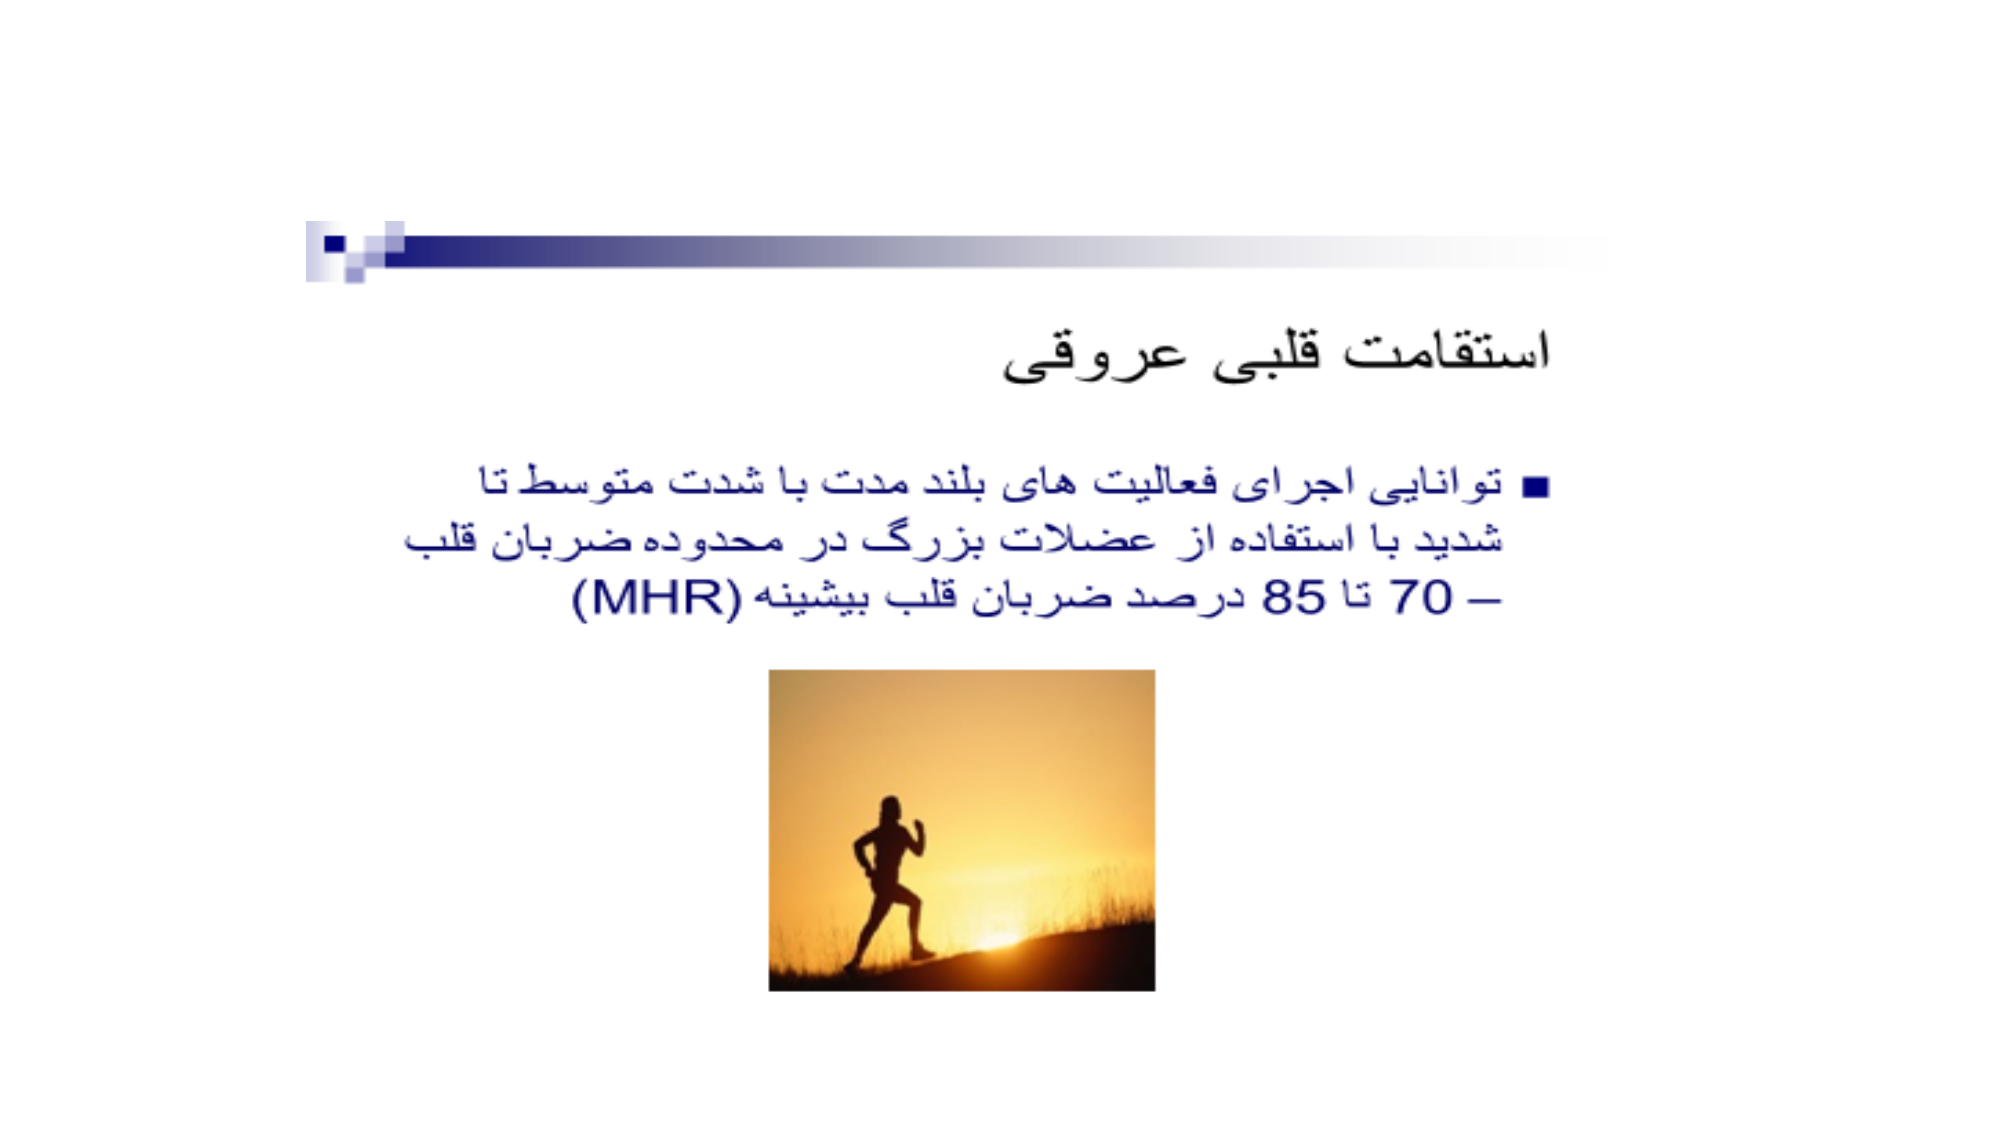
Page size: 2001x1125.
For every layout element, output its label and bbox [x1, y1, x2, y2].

picture [306, 221, 1631, 1014]
